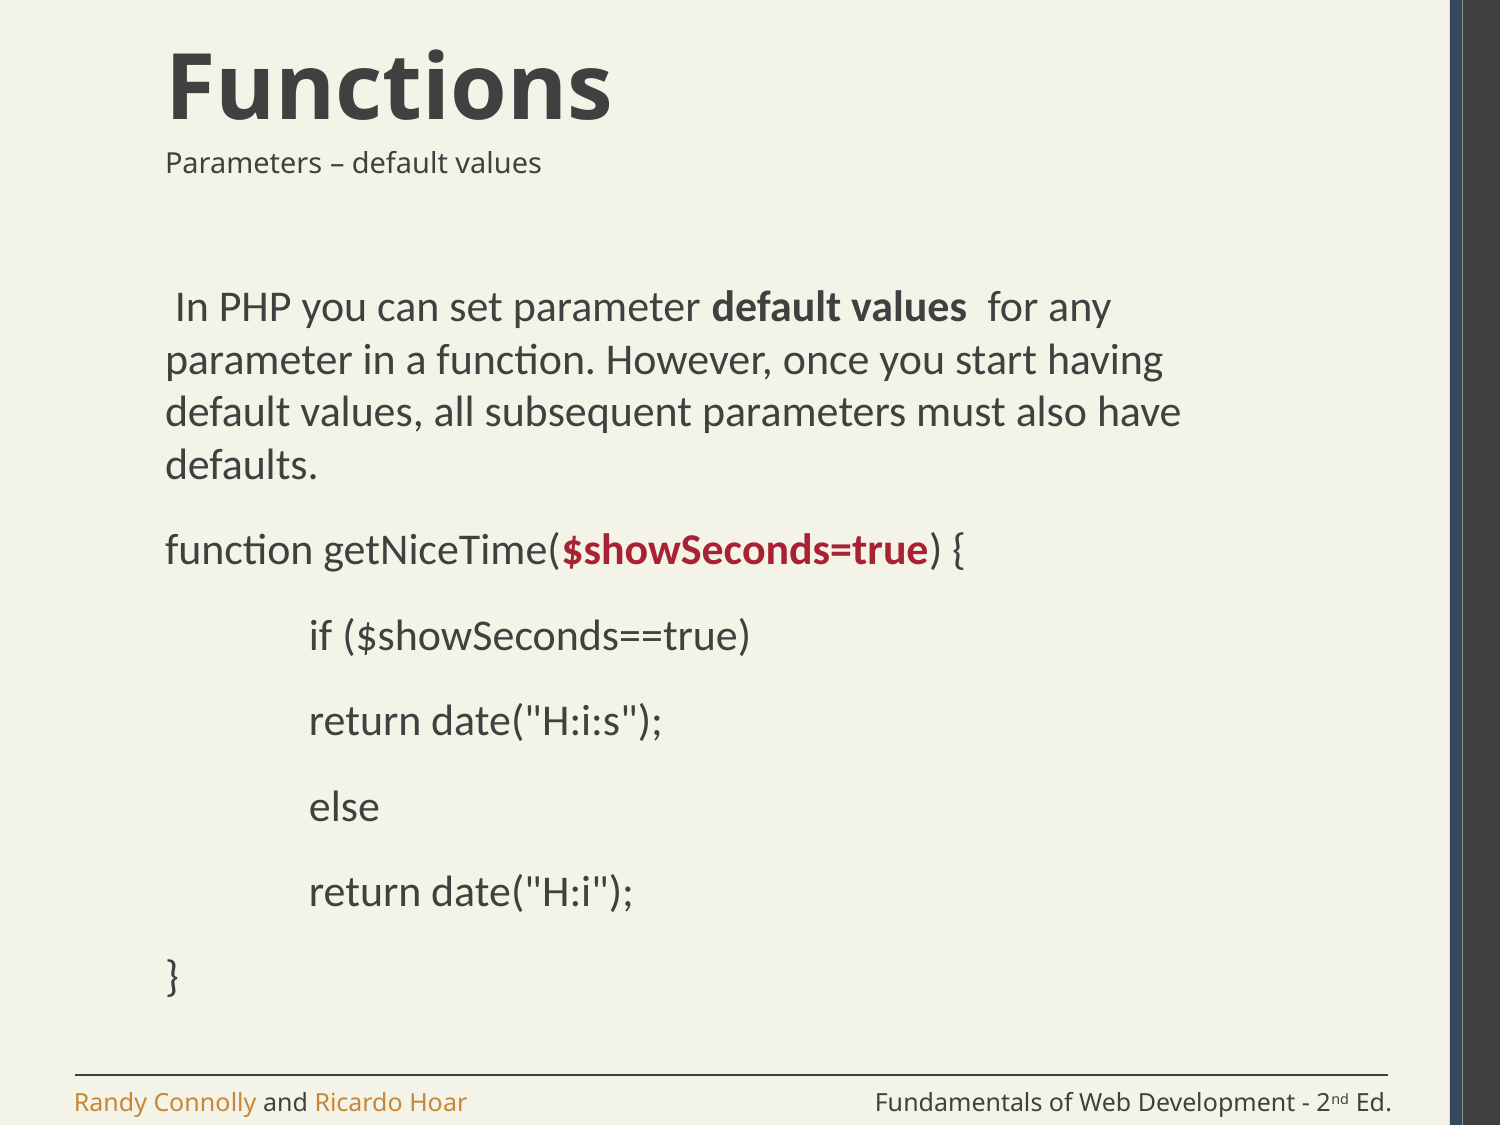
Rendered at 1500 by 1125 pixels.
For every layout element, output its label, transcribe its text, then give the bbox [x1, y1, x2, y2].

list In PHP you can set parameter default values for any parameter in a function. However, once you start having default values, all subsequent parameters must also have defaults. function getNiceTime($showSeconds=true) { if ($showSeconds==true) return date("H:i:s"); else return date("H:i"); } [150, 270, 1200, 1013]
title Functions [150, 20, 1425, 188]
list Parameters – default values [150, 137, 1200, 188]
